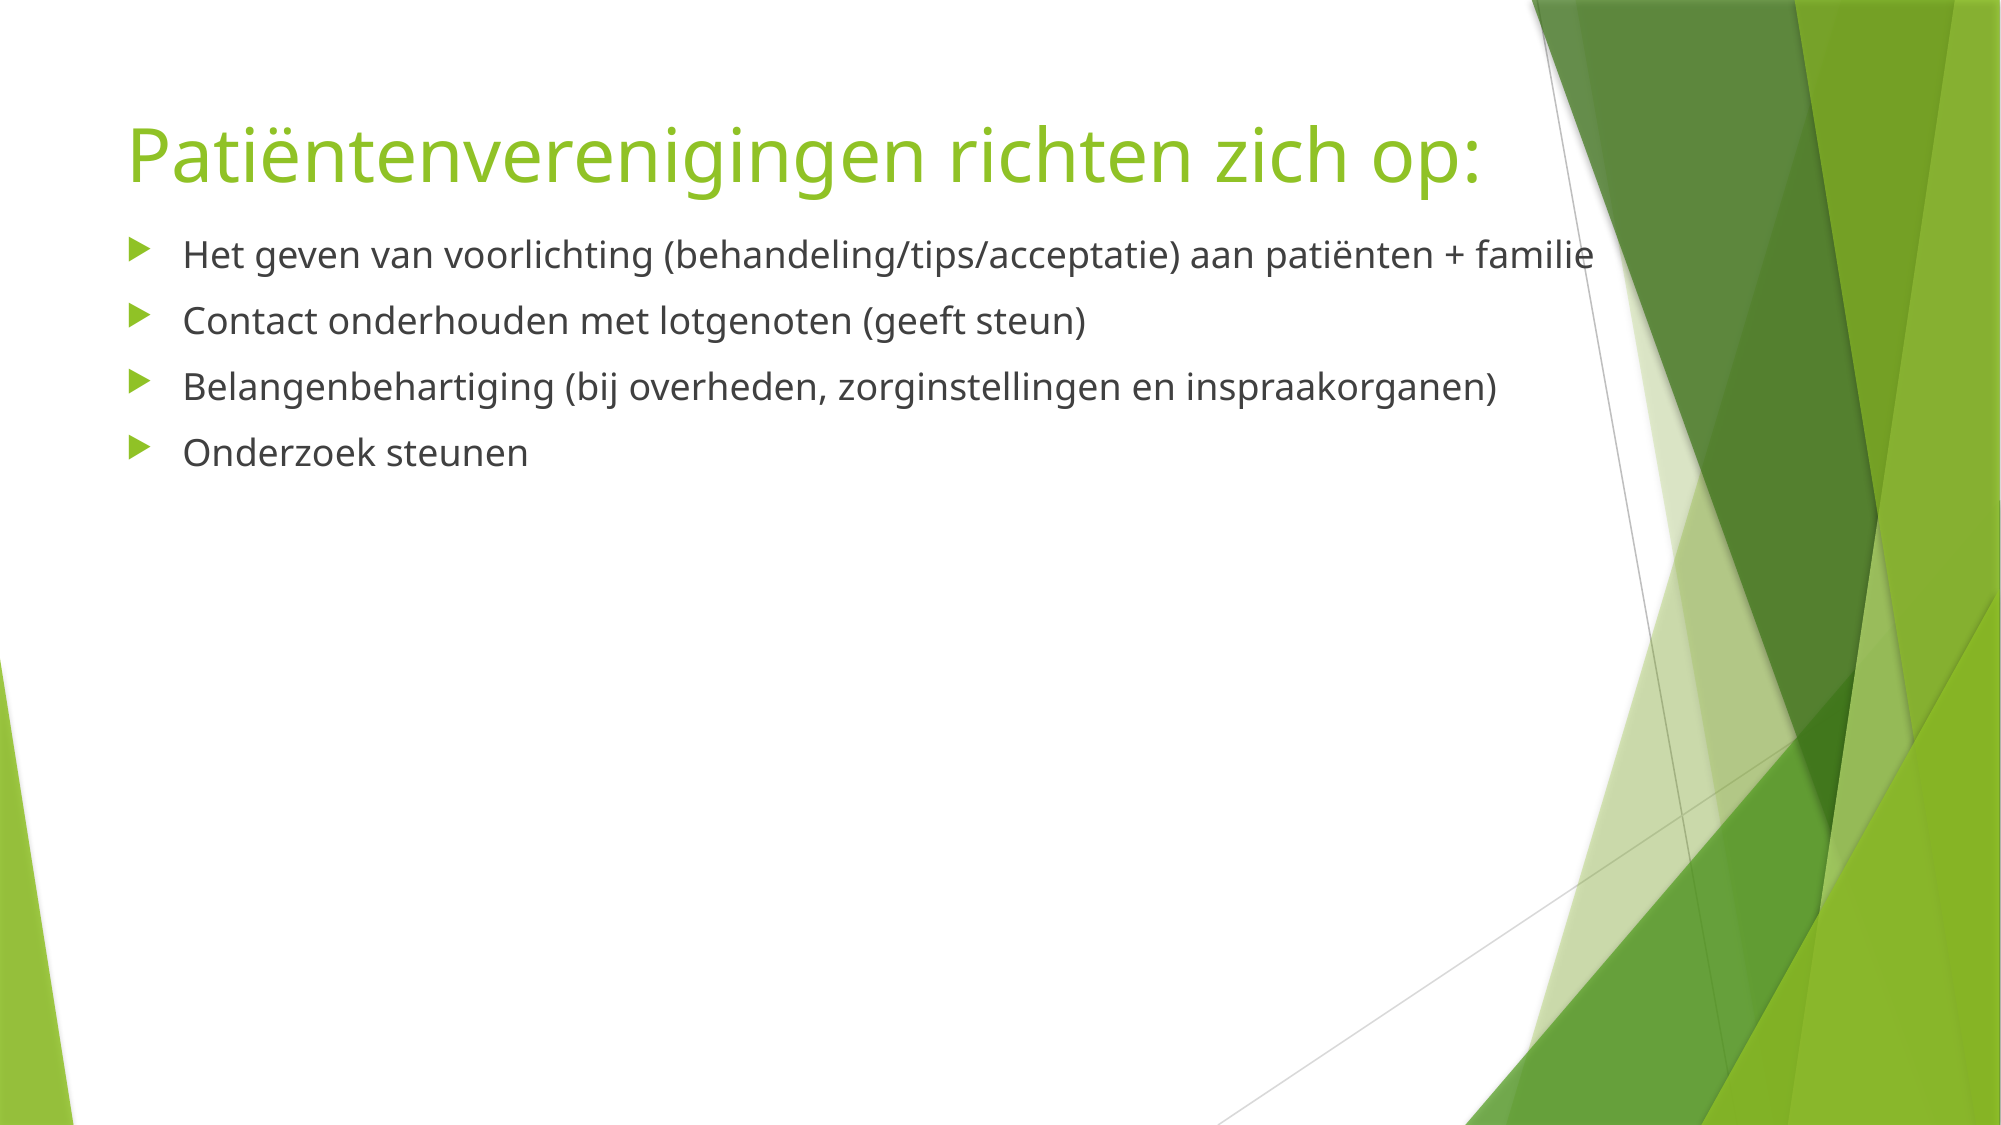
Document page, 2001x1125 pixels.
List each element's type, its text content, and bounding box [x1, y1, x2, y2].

list Het geven van voorlichting (behandeling/tips/acceptatie) aan patiënten + familie Contact onderhouden met lotgenoten (geeft steun) Belangenbehartiging (bij overheden, zorginstellingen en inspraakorganen) Onderzoek steunen [111, 223, 1702, 861]
title Patiëntenverenigingen richten zich op: [111, 99, 1522, 223]
